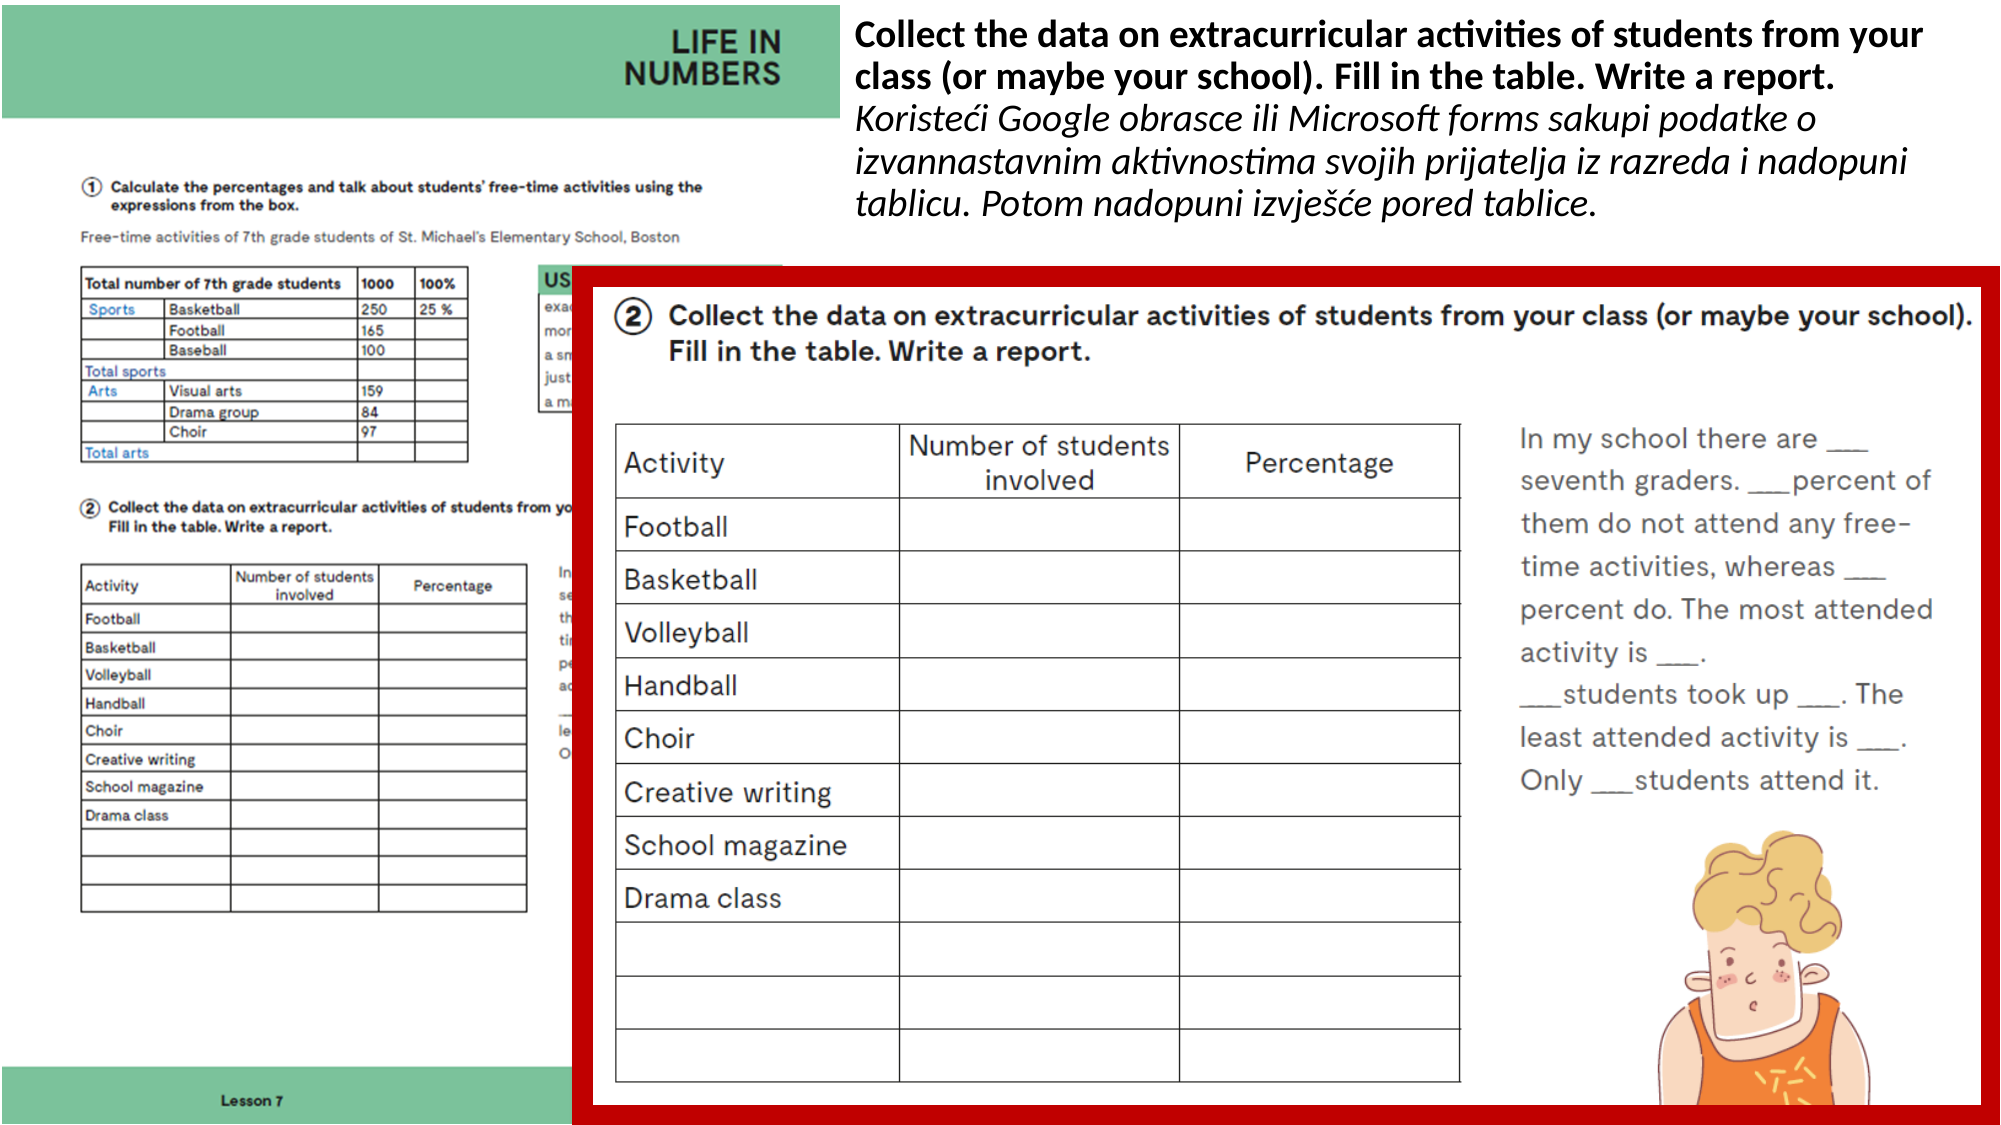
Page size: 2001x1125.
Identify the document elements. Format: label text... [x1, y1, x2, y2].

picture [2, 5, 1981, 1124]
text_box Collect the data on extracurricular activities of students from your class (or maybe your school). Fill in the table. Write a report. Koristeći Google obrasce ili Microsoft forms sakupi podatke o izvannastavnim aktivnostima svojih prijatelja iz razreda i nadopuni tablicu. Potom nadopuni izvješće pored tablice. [840, 5, 1946, 271]
